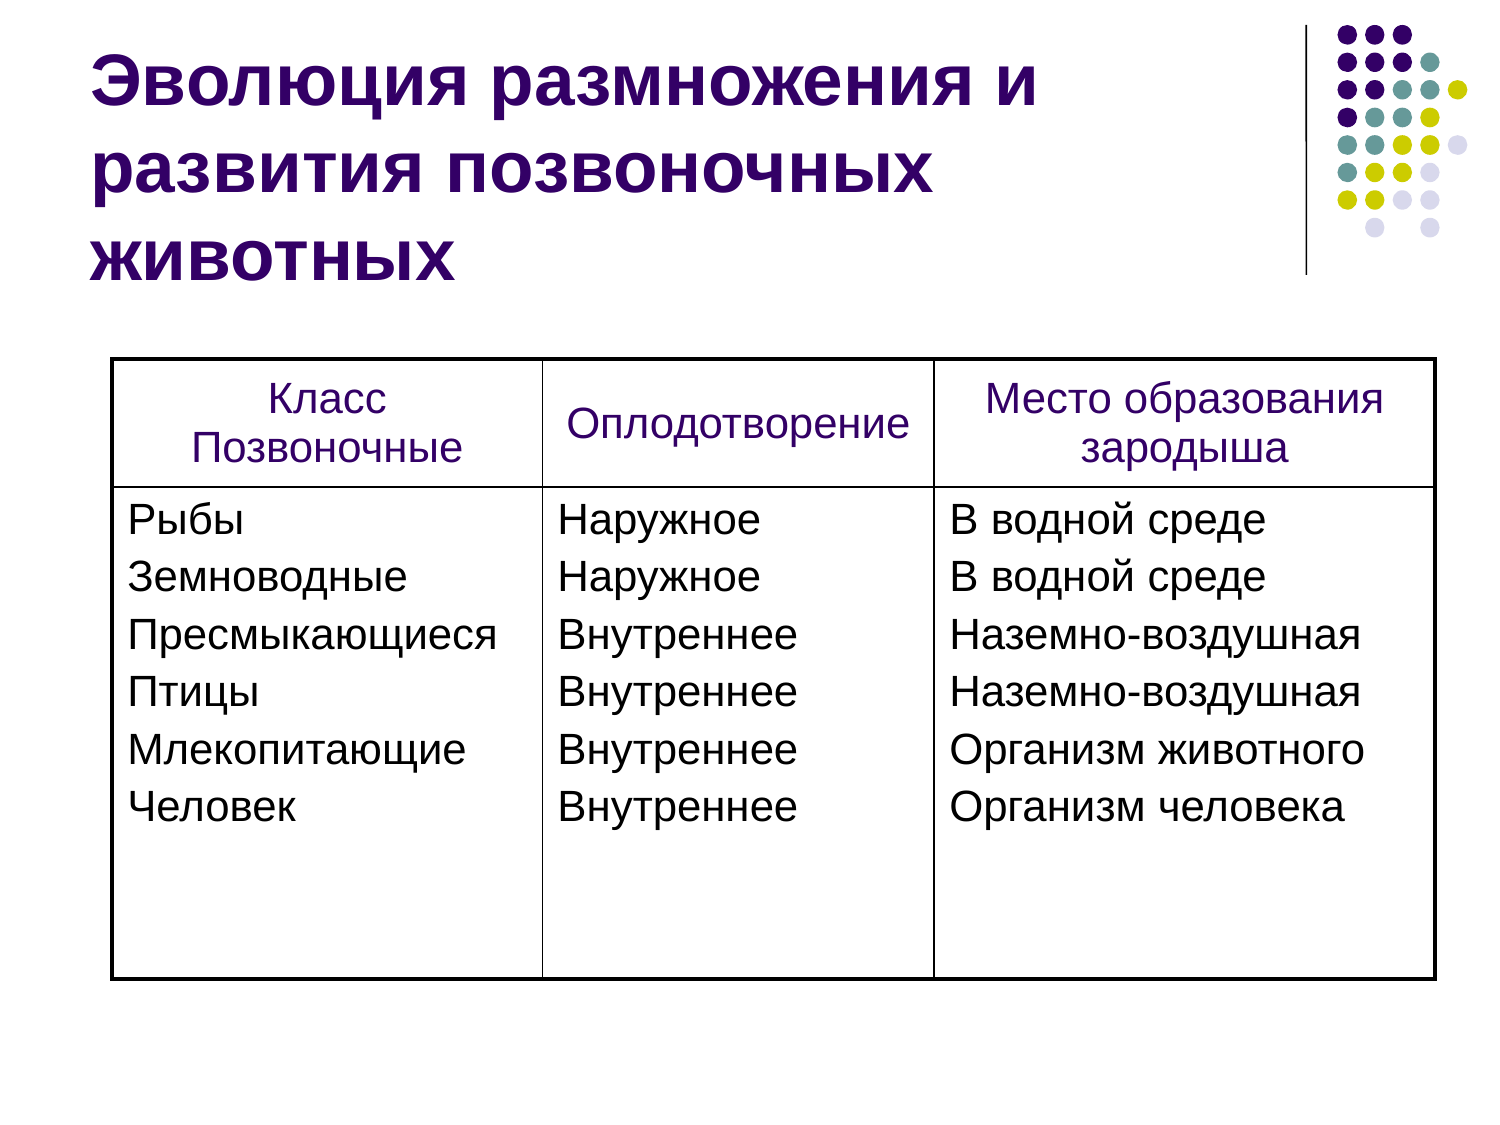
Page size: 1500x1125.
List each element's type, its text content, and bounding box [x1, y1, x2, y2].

table_cell В водной среде В водной среде Наземно-воздушная Наземно-воздушная Организм животного Организм человека [935, 488, 1433, 977]
table_header Класс Позвоночные [114, 361, 542, 486]
table_cell Наружное Наружное Внутреннее Внутреннее Внутреннее Внутреннее [543, 488, 933, 977]
table_header Место образования зародыша [935, 361, 1433, 486]
table_header Оплодотворение [543, 361, 933, 486]
table_cell Рыбы Земноводные Пресмыкающиеся Птицы Млекопитающие Человек [114, 488, 542, 977]
title Эволюция размножения и развития позвоночных животных [74, 19, 1313, 303]
